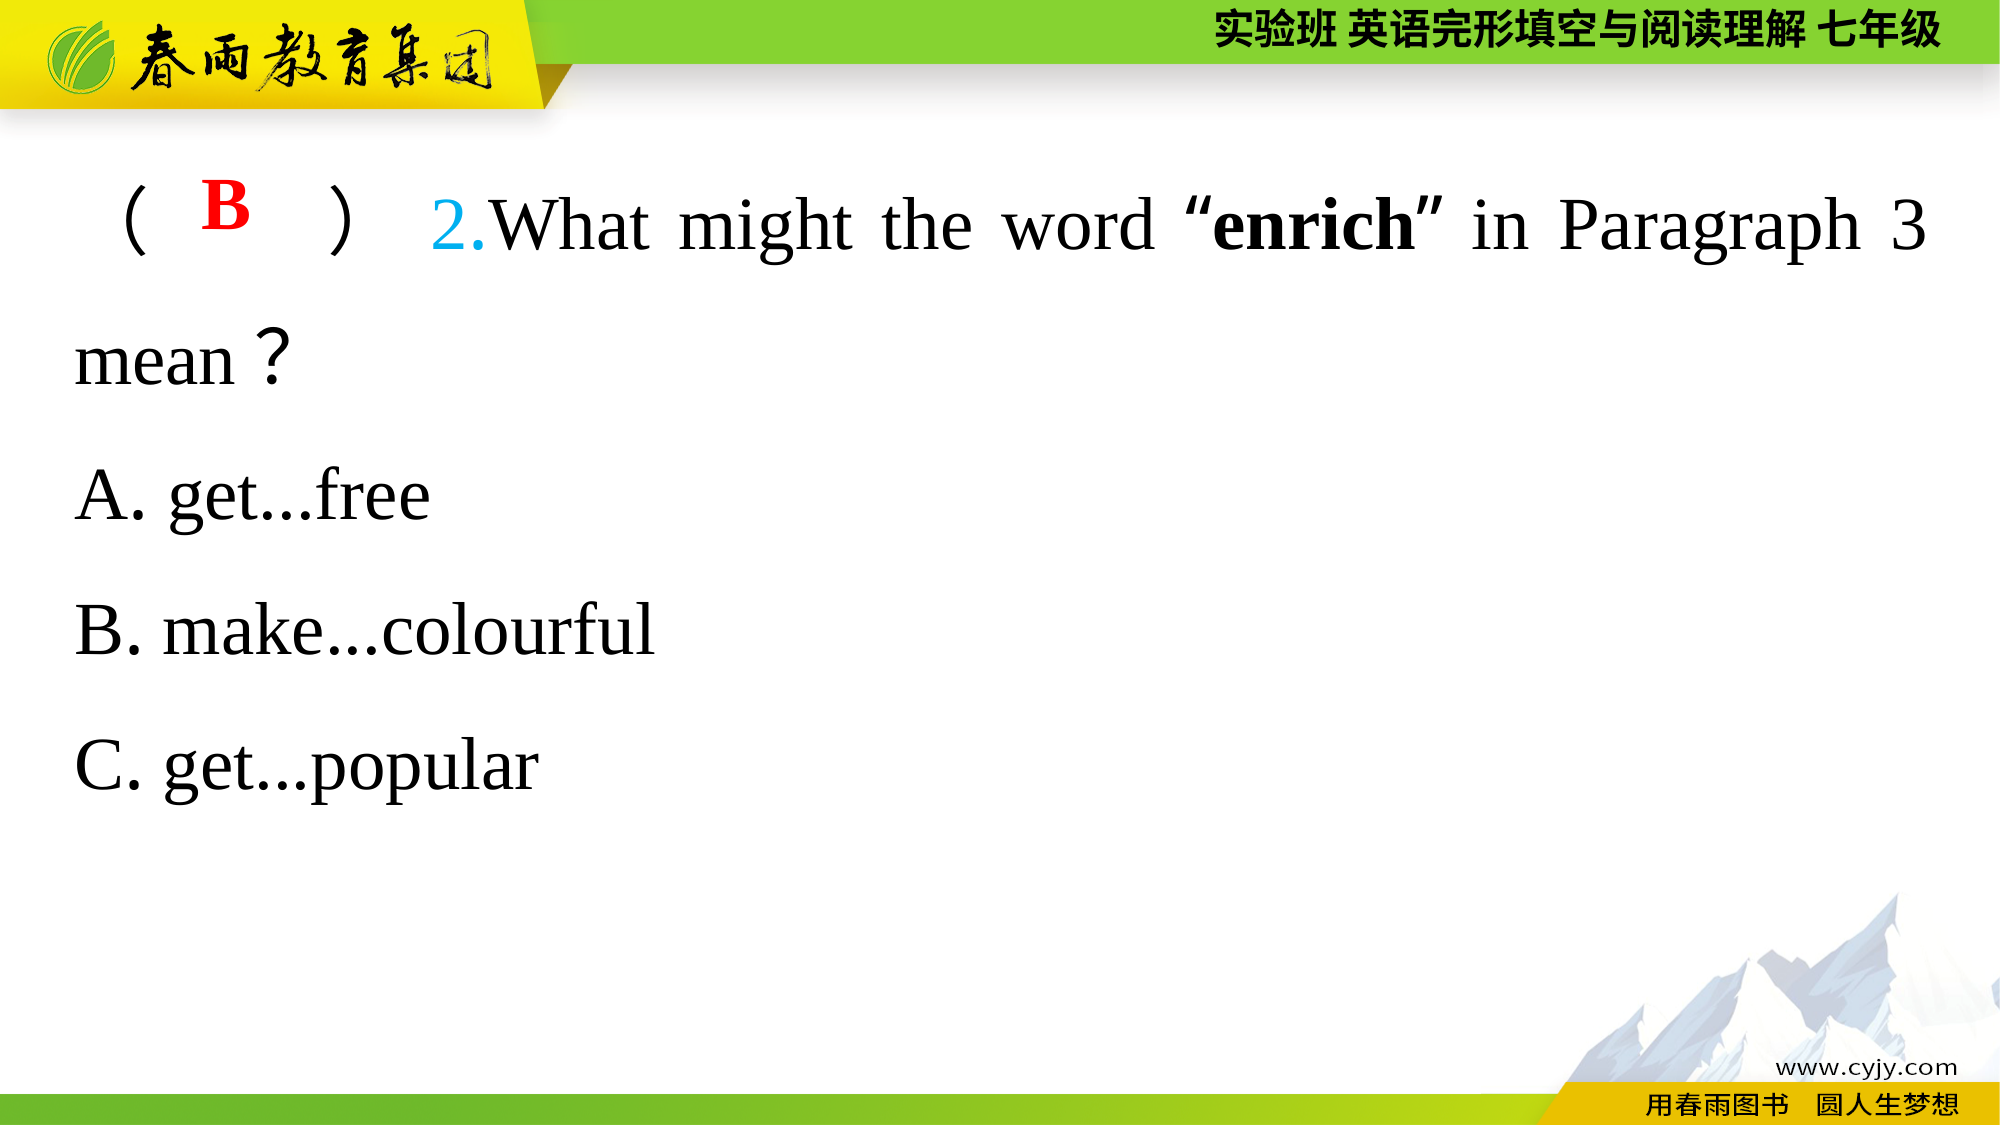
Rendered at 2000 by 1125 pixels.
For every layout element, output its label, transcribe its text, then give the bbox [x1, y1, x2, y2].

picture [0, 0, 2000, 1125]
list （ ）2.What might the word “enrich” in Paragraph 3 mean？ A. get...free B. make...colourful C. get...popular [59, 122, 1944, 820]
text_box B [186, 146, 267, 252]
